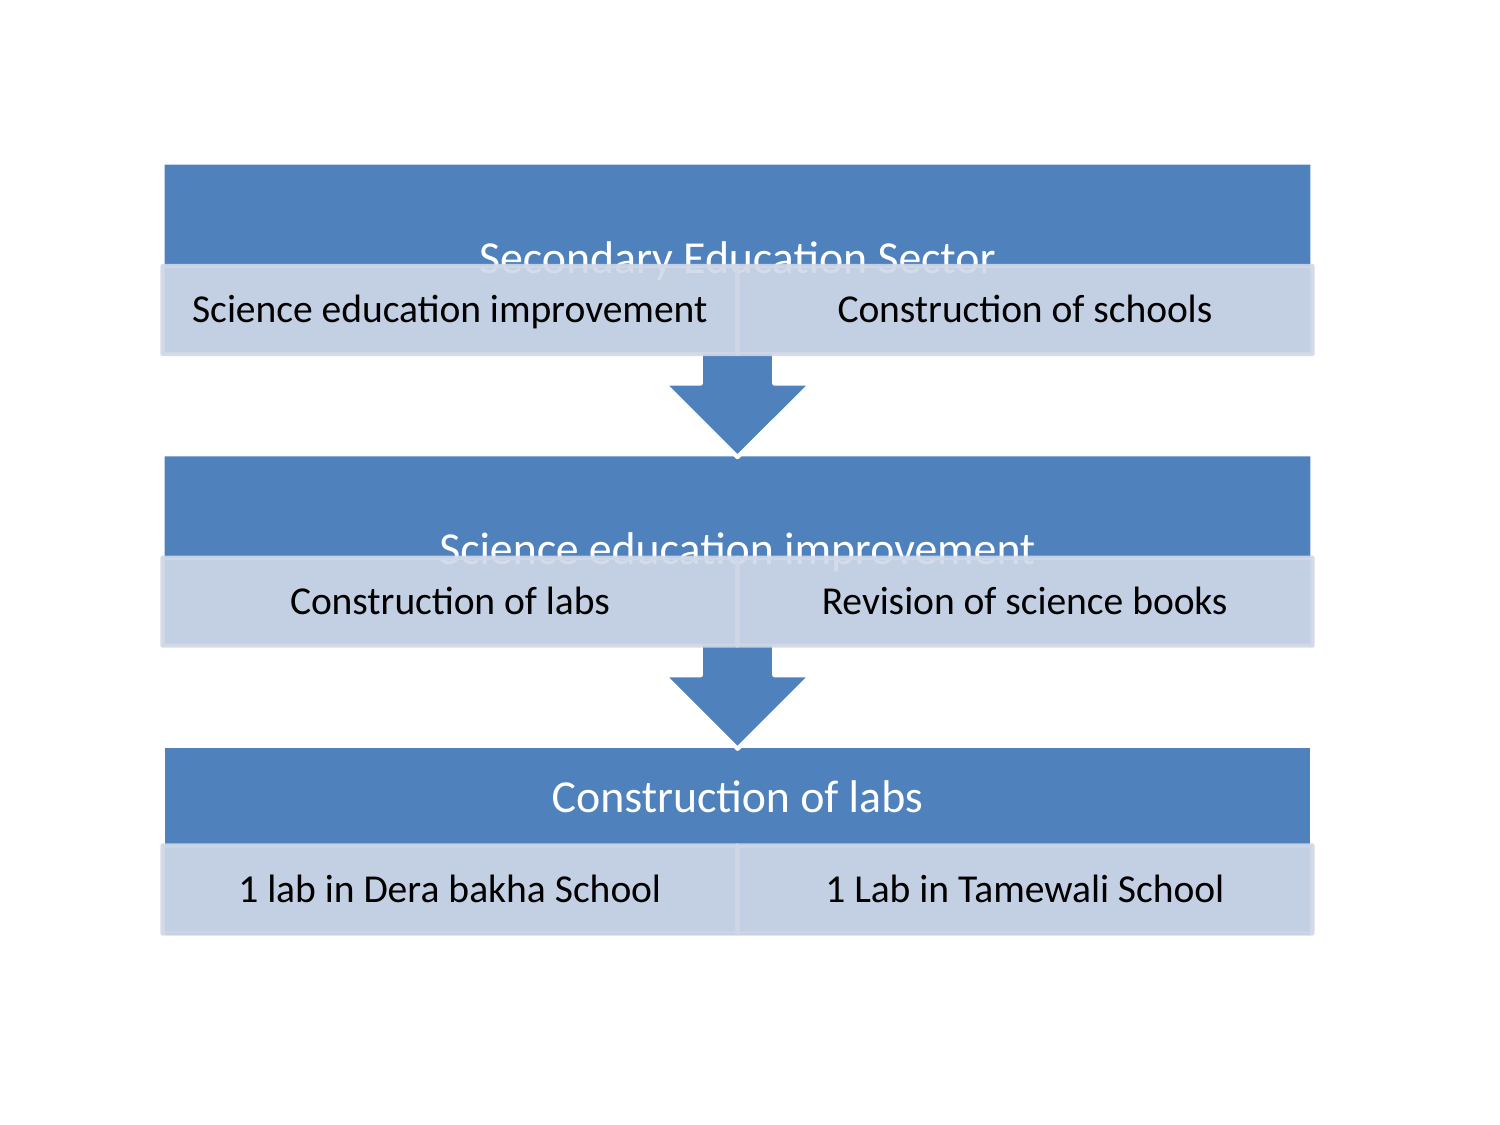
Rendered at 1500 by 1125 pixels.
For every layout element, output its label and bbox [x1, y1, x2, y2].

text_box [162, 162, 1313, 938]
